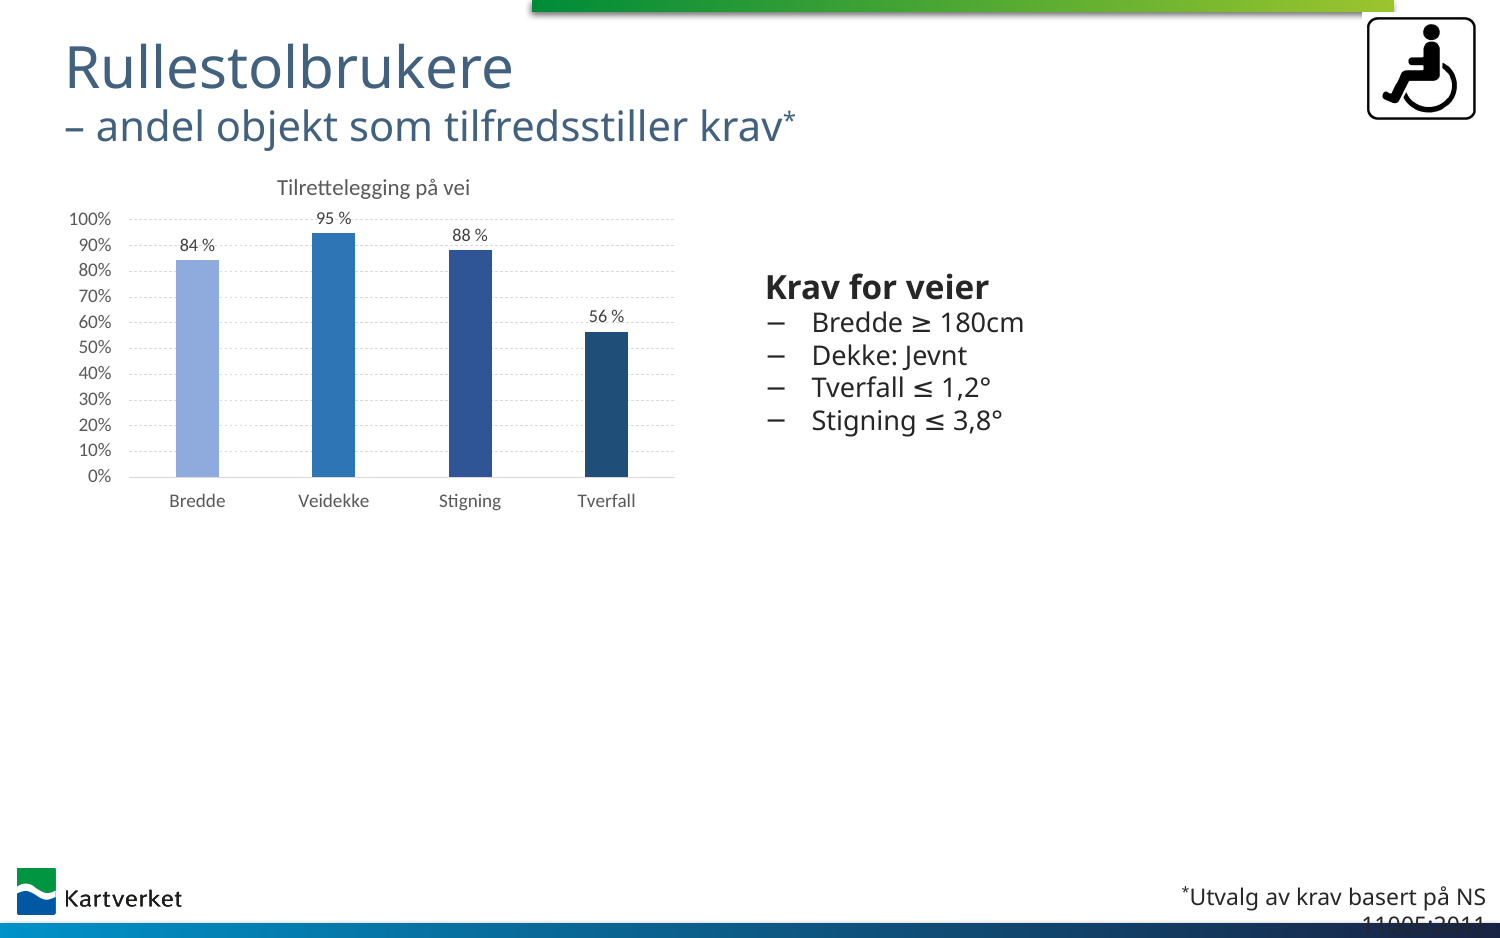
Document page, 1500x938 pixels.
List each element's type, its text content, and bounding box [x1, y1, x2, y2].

text_box Rullestolbrukere – andel objekt som tilfredsstiller krav* [49, 25, 1431, 158]
text_box Krav for veier Bredde ≥ 180cm Dekke: Jevnt Tverfall ≤ 1,2° Stigning ≤ 3,8° [750, 258, 1234, 444]
picture [62, 166, 686, 519]
text_box *Utvalg av krav basert på NS 11005:2011 [1068, 873, 1500, 938]
picture [1362, 12, 1481, 126]
